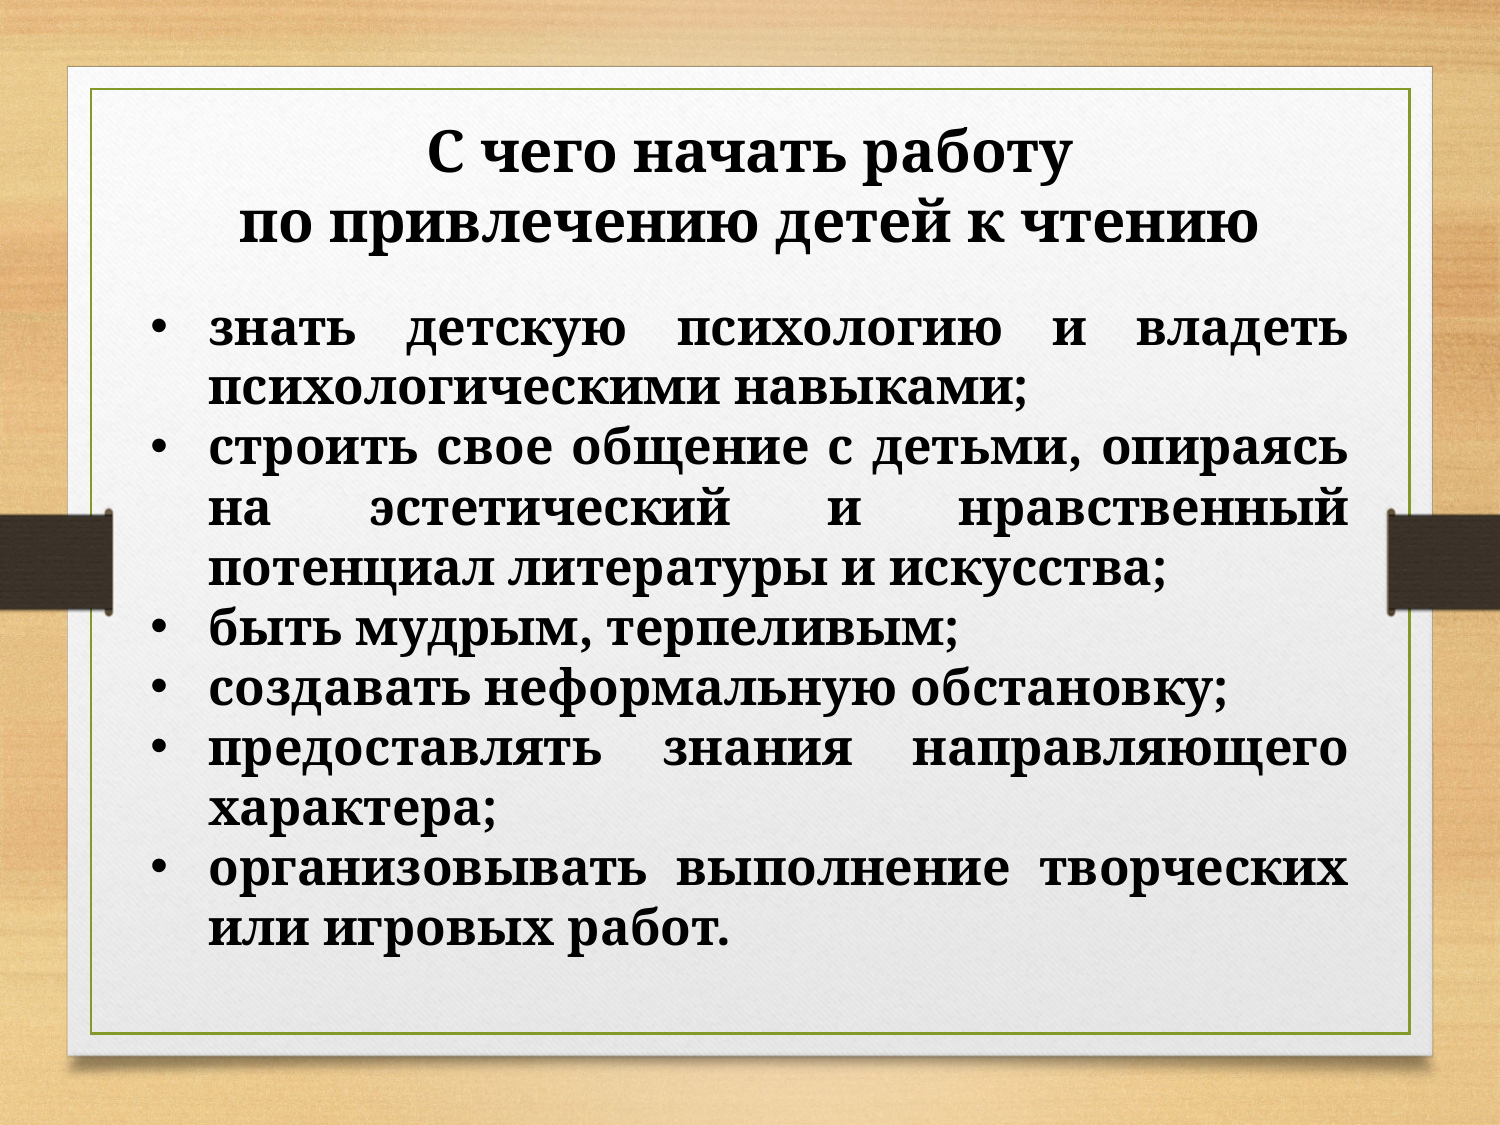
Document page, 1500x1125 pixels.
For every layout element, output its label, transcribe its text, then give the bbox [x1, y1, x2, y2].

picture [0, 0, 1500, 1125]
text_box [29, 19, 1471, 1094]
text_box знать детскую психологию и владеть психологическими навыками; строить свое общение с детьми, опираясь на эстетический и нравственный потенциал литературы и искусства; быть мудрым, терпеливым; создавать неформальную обстановку; предоставлять знания направляющего характера; организовывать выполнение творческих или игровых работ. [135, 287, 1365, 963]
text_box С чего начать работу по привлечению детей к чтению [121, 106, 1379, 262]
